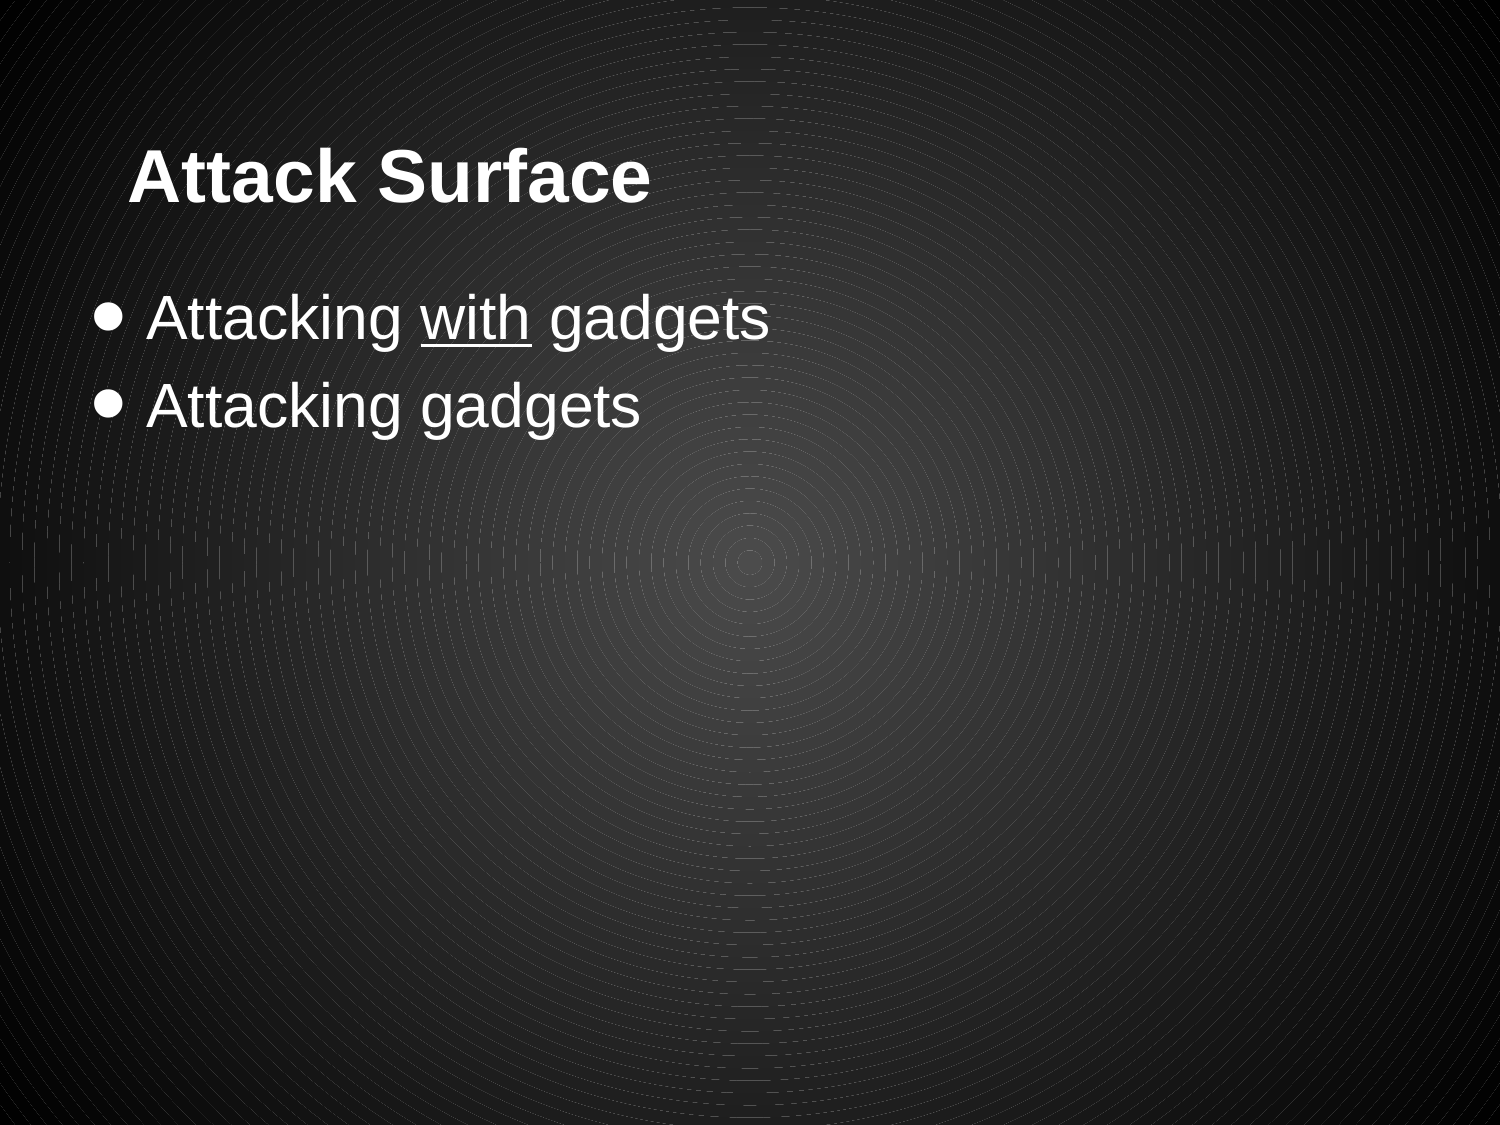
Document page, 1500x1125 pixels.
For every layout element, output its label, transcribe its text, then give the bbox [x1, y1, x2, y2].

list Attacking with gadgets Attacking gadgets [75, 262, 1425, 1078]
title Attack Surface [75, 45, 1425, 233]
